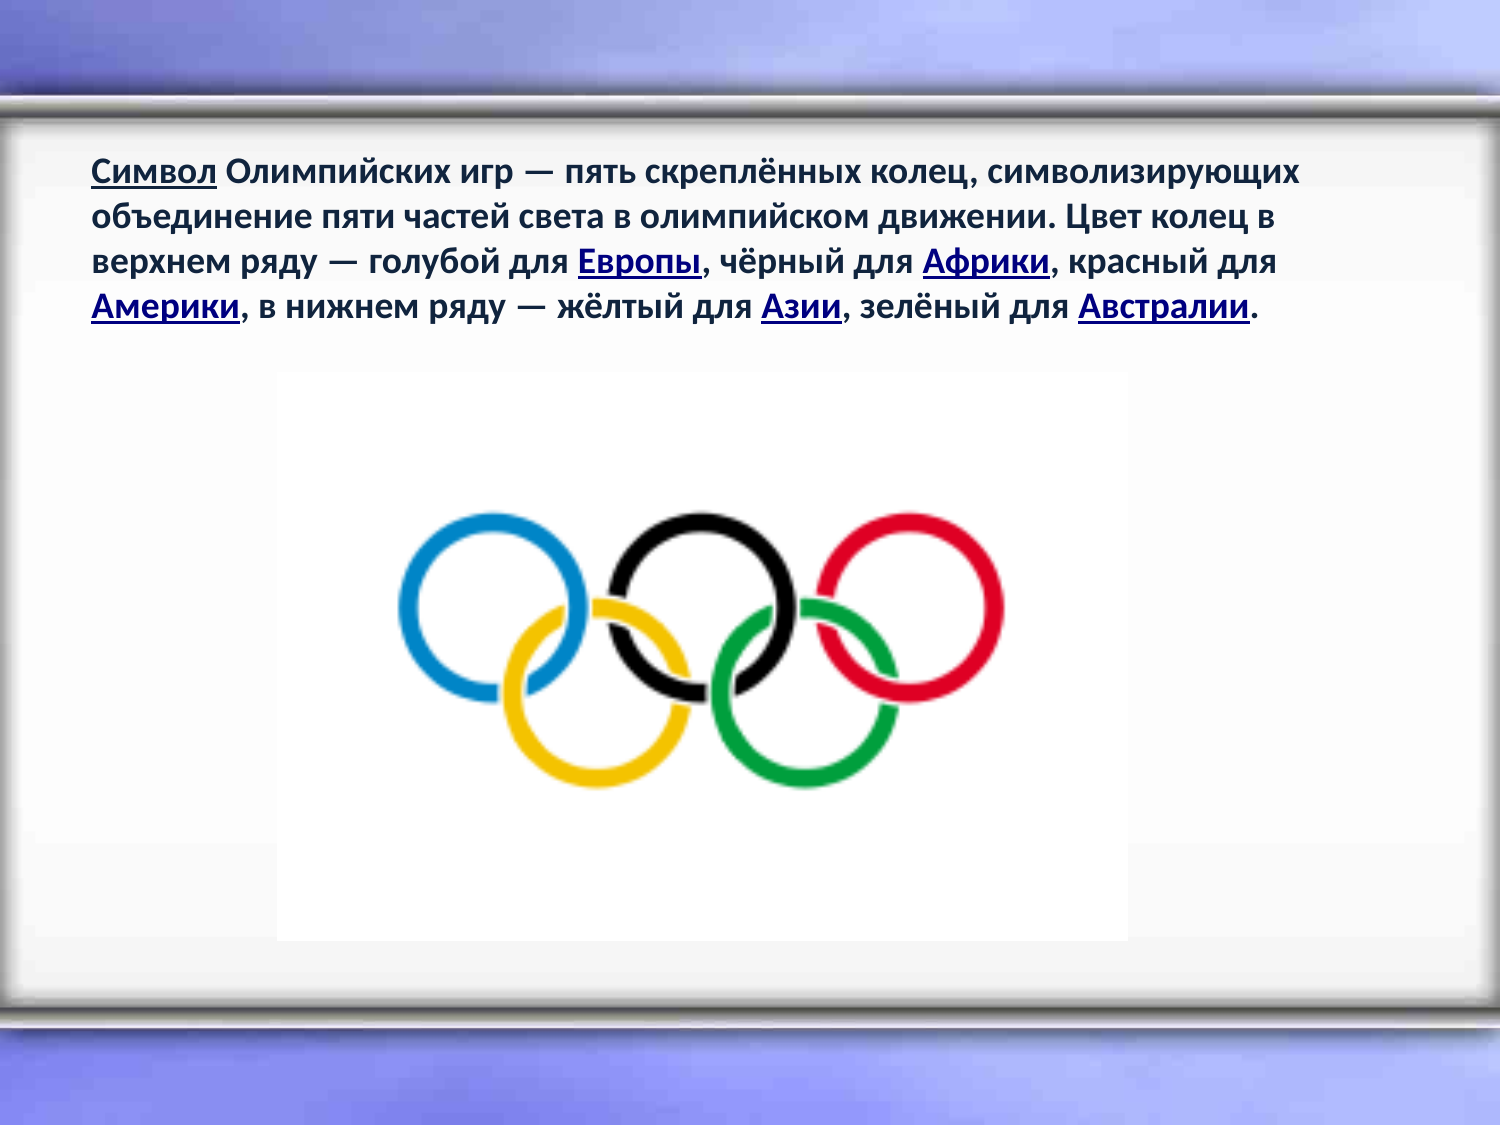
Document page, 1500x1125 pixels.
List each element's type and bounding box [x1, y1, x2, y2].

list [0, 0, 1500, 1125]
picture [277, 372, 1129, 941]
